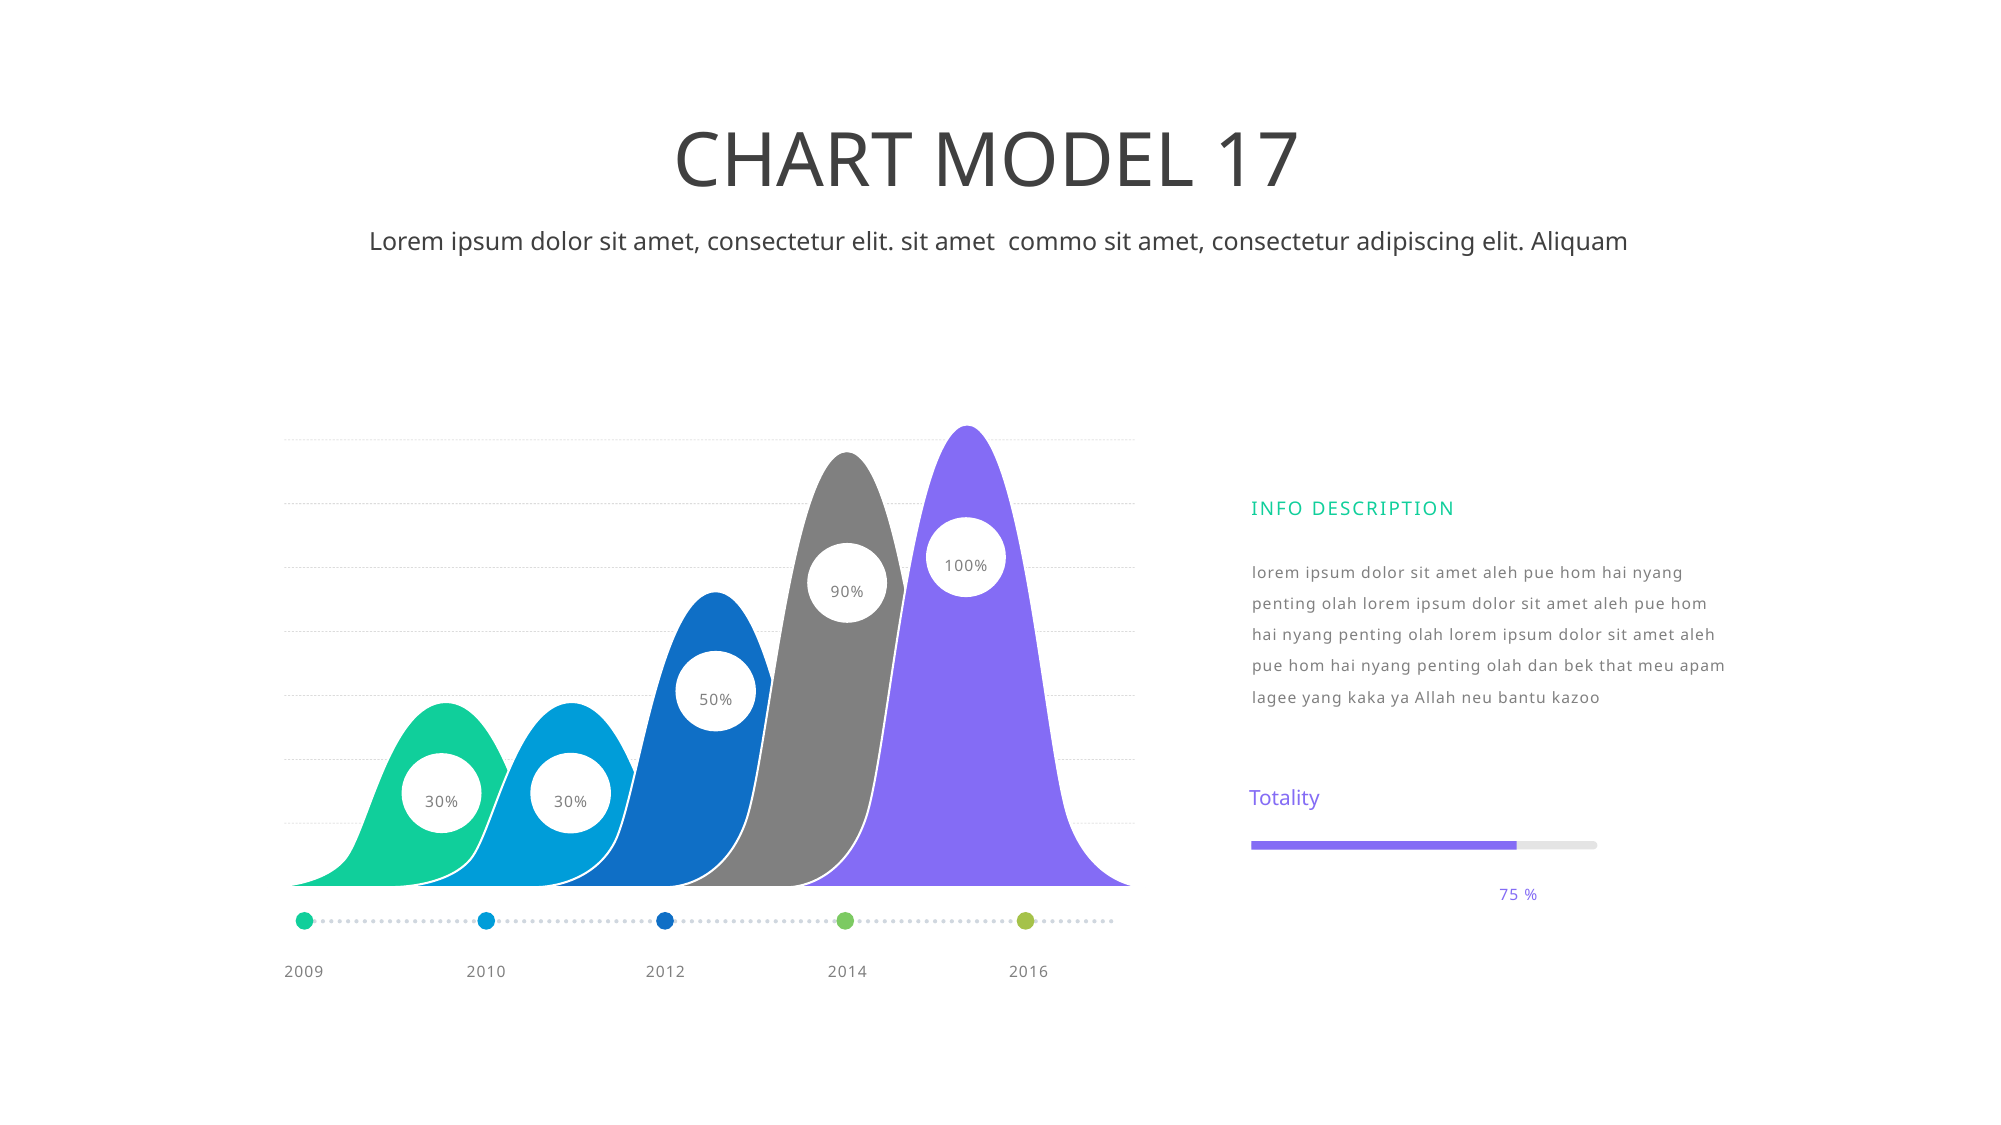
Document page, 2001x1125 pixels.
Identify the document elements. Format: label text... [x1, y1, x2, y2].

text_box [530, 752, 611, 834]
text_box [267, 424, 1146, 930]
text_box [807, 542, 888, 623]
text_box 75 % [1481, 868, 1556, 909]
text_box Lorem ipsum dolor sit amet, consectetur elit. sit amet commo sit amet, consectetur adipiscing elit. Aliquam [341, 202, 1659, 263]
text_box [925, 517, 1006, 598]
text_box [675, 650, 756, 732]
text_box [401, 753, 482, 834]
text_box Info Description [1247, 487, 1596, 524]
text_box 2016 [984, 945, 1073, 986]
text_box CHART MODEL 17 [506, 66, 1469, 202]
text_box lorem ipsum dolor sit amet aleh pue hom hai nyang penting olah lorem ipsum dolor sit amet aleh pue hom hai nyang penting olah lorem ipsum dolor sit amet aleh pue hom hai nyang penting olah dan bek that meu apam lagee yang kaka ya Allah neu bantu kazoo [1247, 545, 1743, 711]
text_box Totality [1245, 780, 1397, 814]
text_box 2010 [442, 945, 530, 986]
text_box 2012 [621, 945, 709, 986]
text_box [1517, 841, 1598, 850]
text_box 2009 [260, 945, 348, 986]
text_box [1251, 841, 1517, 850]
text_box 2014 [803, 945, 892, 986]
